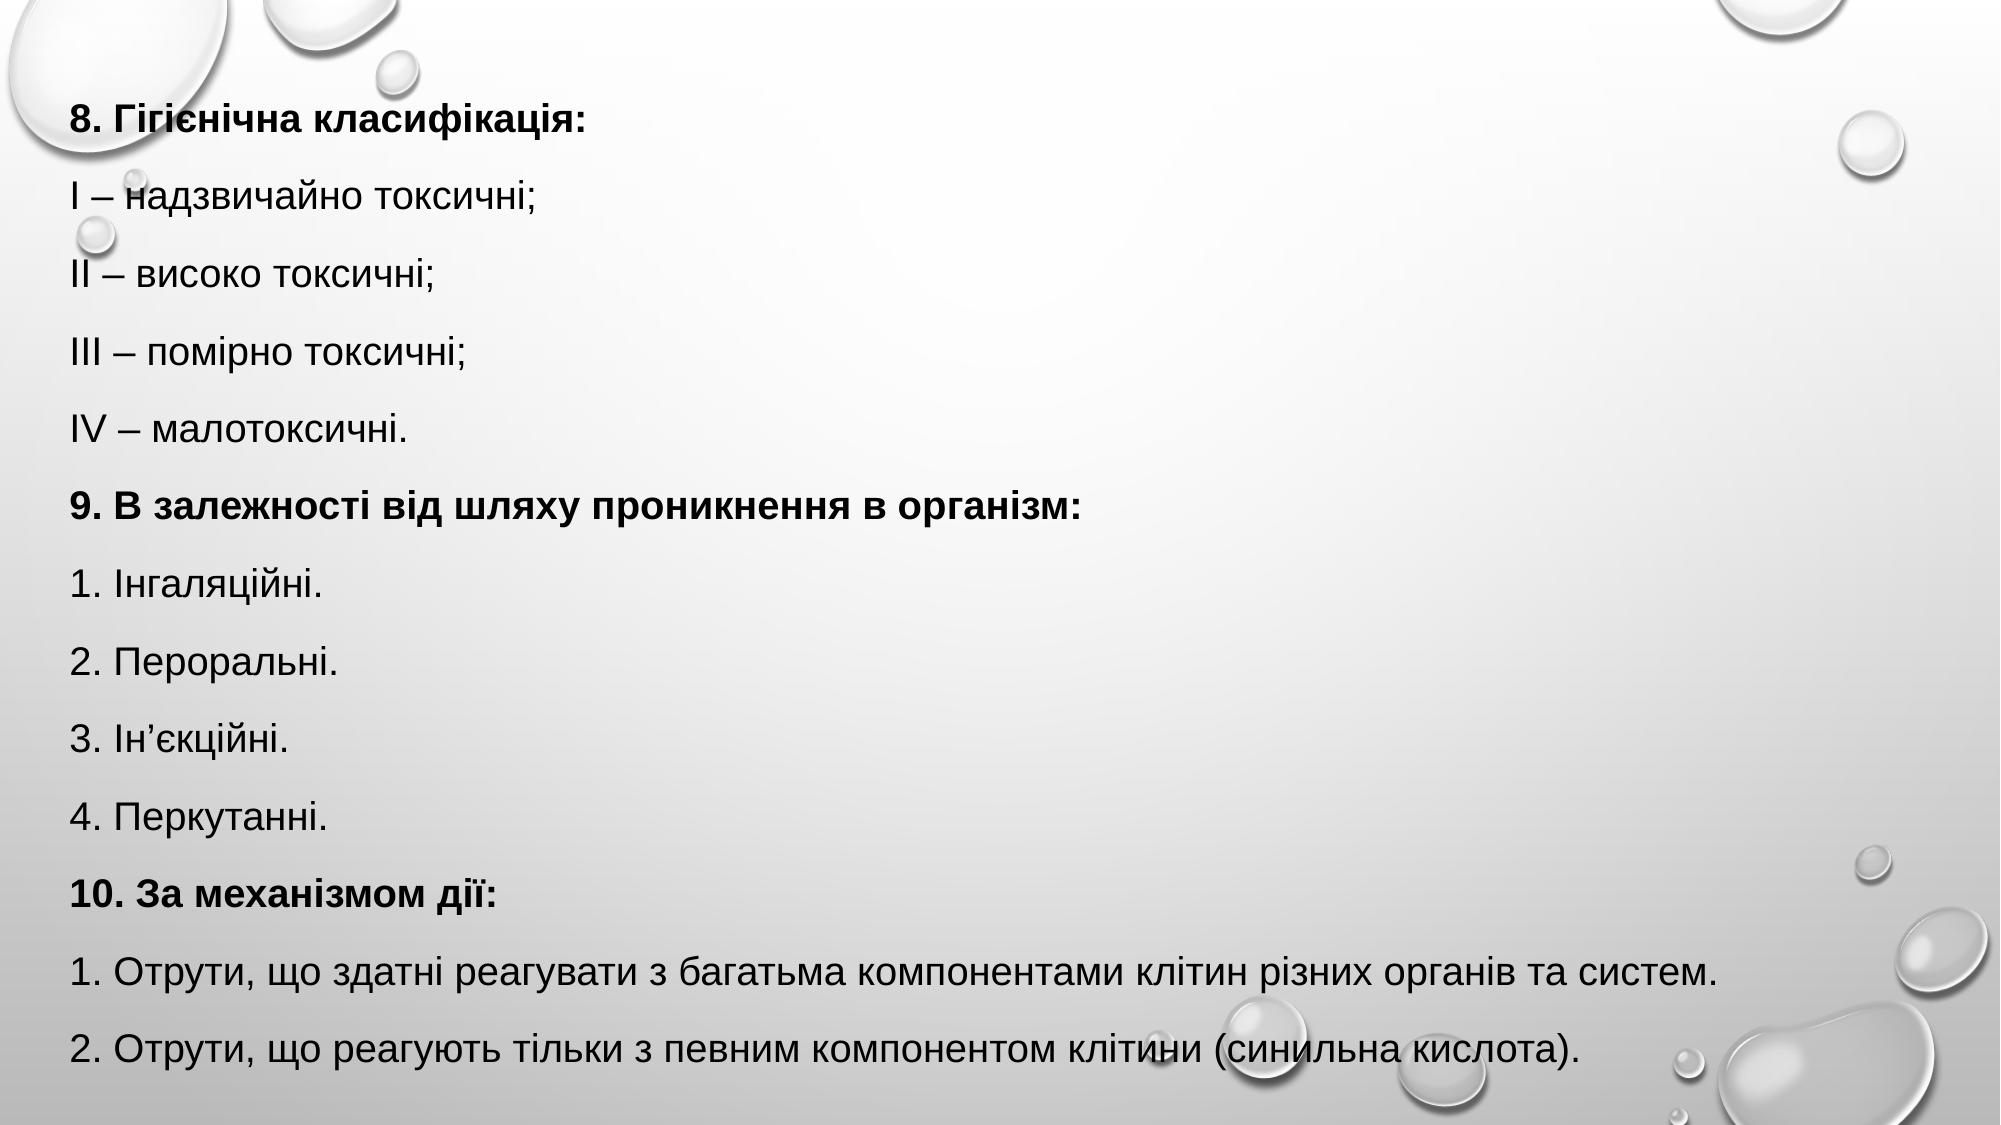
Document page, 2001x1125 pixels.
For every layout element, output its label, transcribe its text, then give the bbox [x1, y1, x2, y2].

list 8. Гігієнічна класифікація: I – надзвичайно токсичні; II – високо токсичні; III – помірно токсичні; IV – малотоксичні. 9. В залежності від шляху проникнення в організм: 1. Інгаляційні. 2. Пероральні. 3. Ін’єкційні. 4. Перкутанні. 10. За механізмом дії: 1. Отрути, що здатні реагувати з багатьма компонентами клітин різних органів та систем. 2. Отрути, що реагують тільки з певним компонентом клітини (синильна кислота). [54, 75, 1937, 1086]
picture [0, 0, 2000, 1125]
